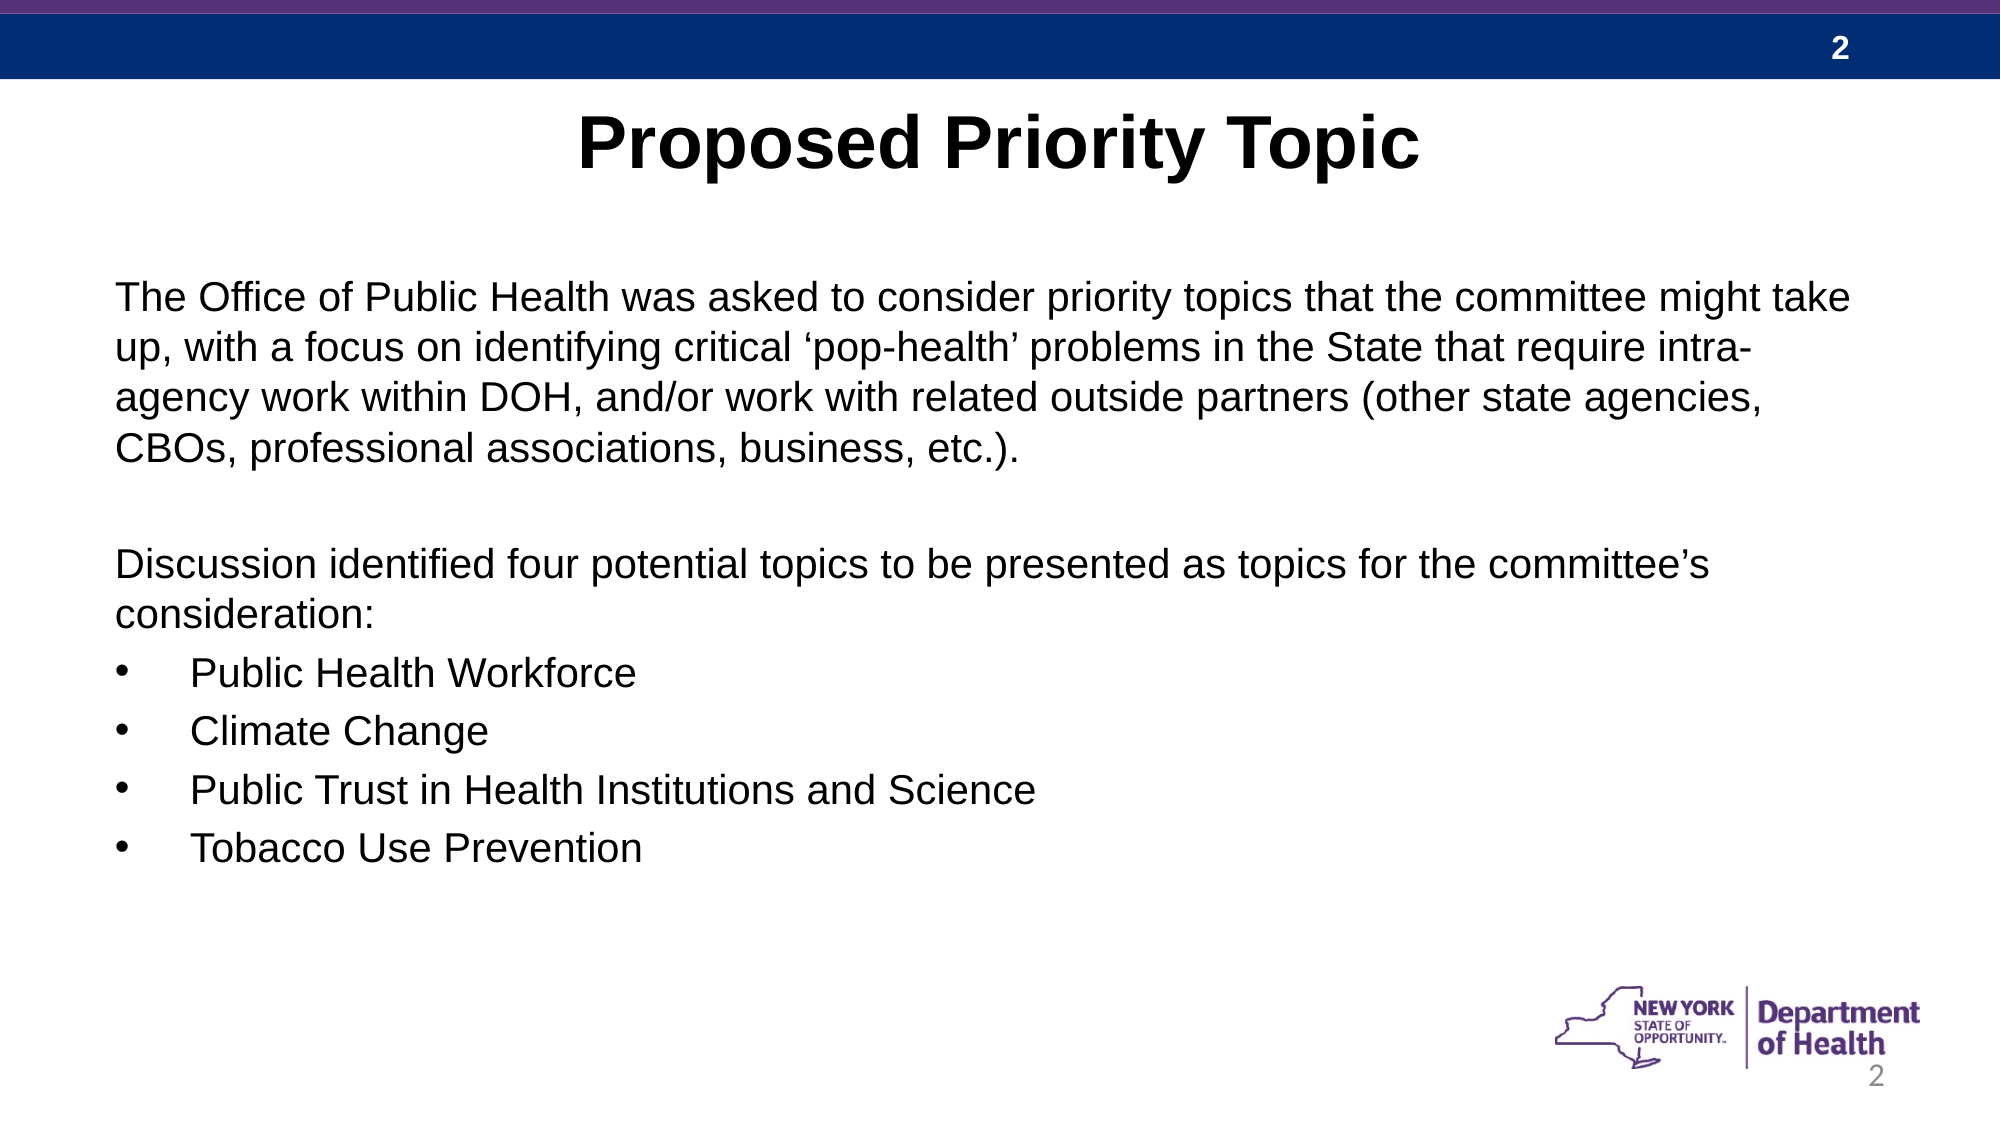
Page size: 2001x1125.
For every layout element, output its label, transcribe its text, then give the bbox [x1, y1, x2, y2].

title Proposed Priority Topic [99, 45, 1900, 233]
picture [1555, 986, 1920, 1069]
slide_number 2 [1433, 1042, 1900, 1103]
list The Office of Public Health was asked to consider priority topics that the committee might take up, with a focus on identifying critical ‘pop-health’ problems in the State that require intra- agency work within DOH, and/or work with related outside partners (other state agencies, CBOs, professional associations, business, etc.). Discussion identified four potential topics to be presented as topics for the committee’s consideration: Public Health Workforce Climate Change Public Trust in Health Institutions and Science Tobacco Use Prevention [99, 262, 1900, 1005]
